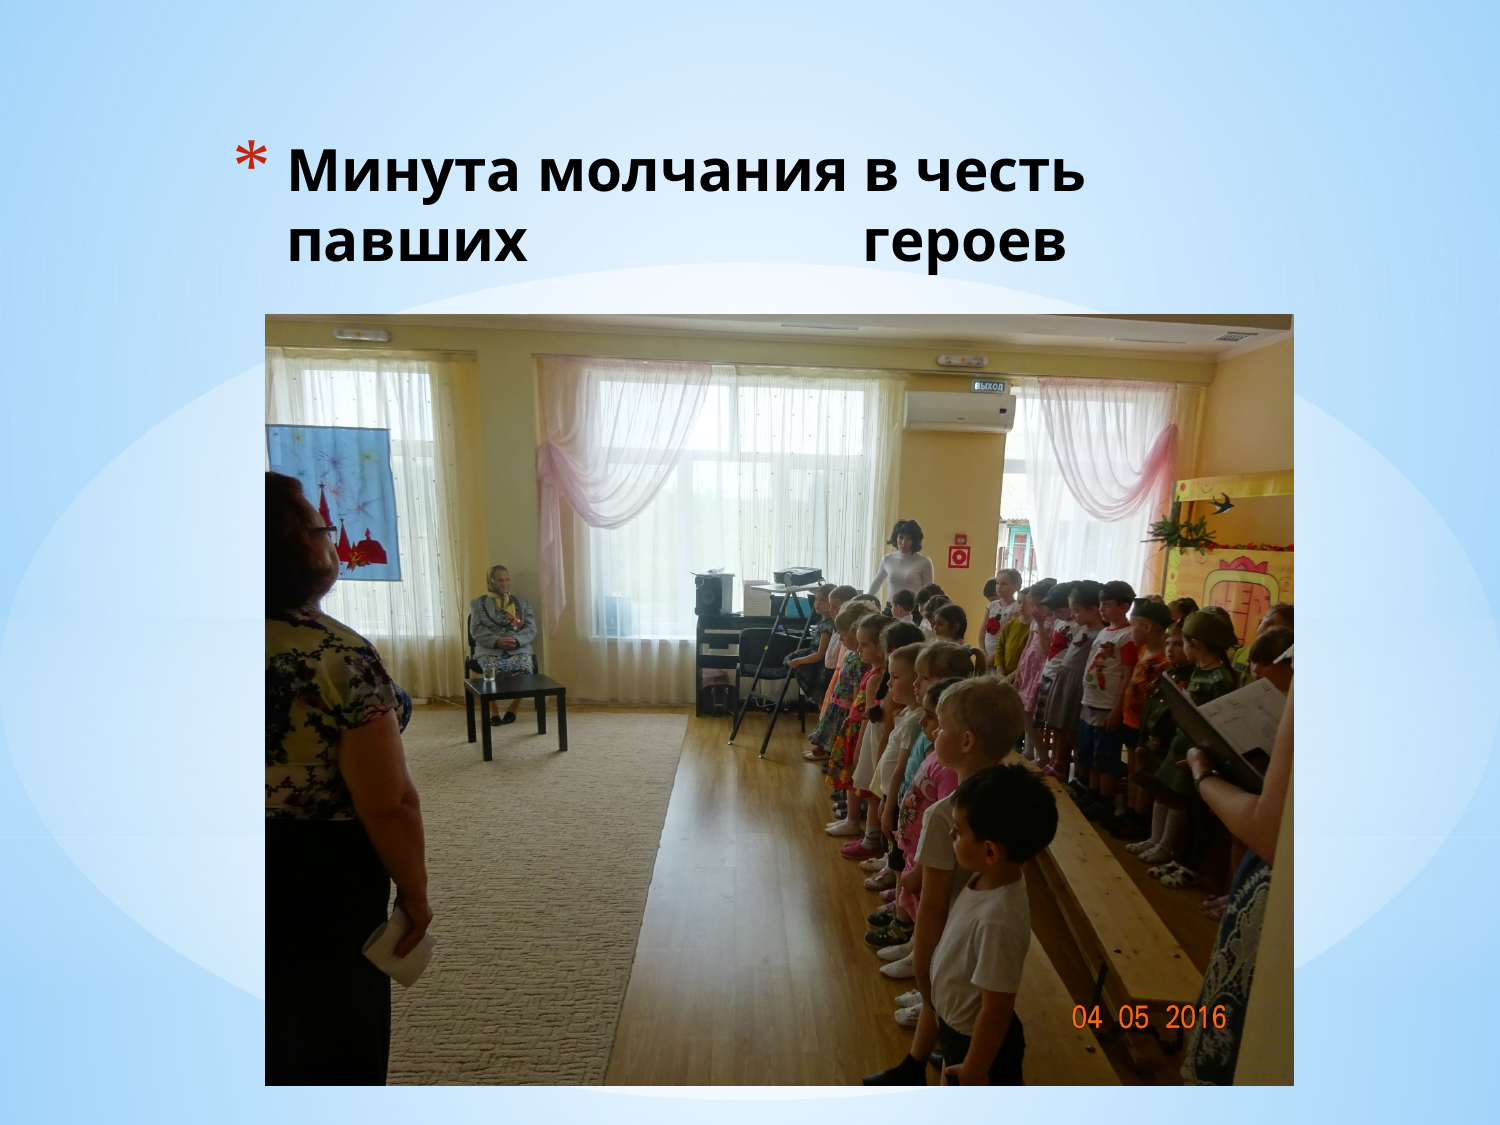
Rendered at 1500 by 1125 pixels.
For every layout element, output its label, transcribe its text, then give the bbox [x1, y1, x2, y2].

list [265, 314, 1294, 1086]
title Минута молчания в честь павших героев [218, 125, 1287, 313]
